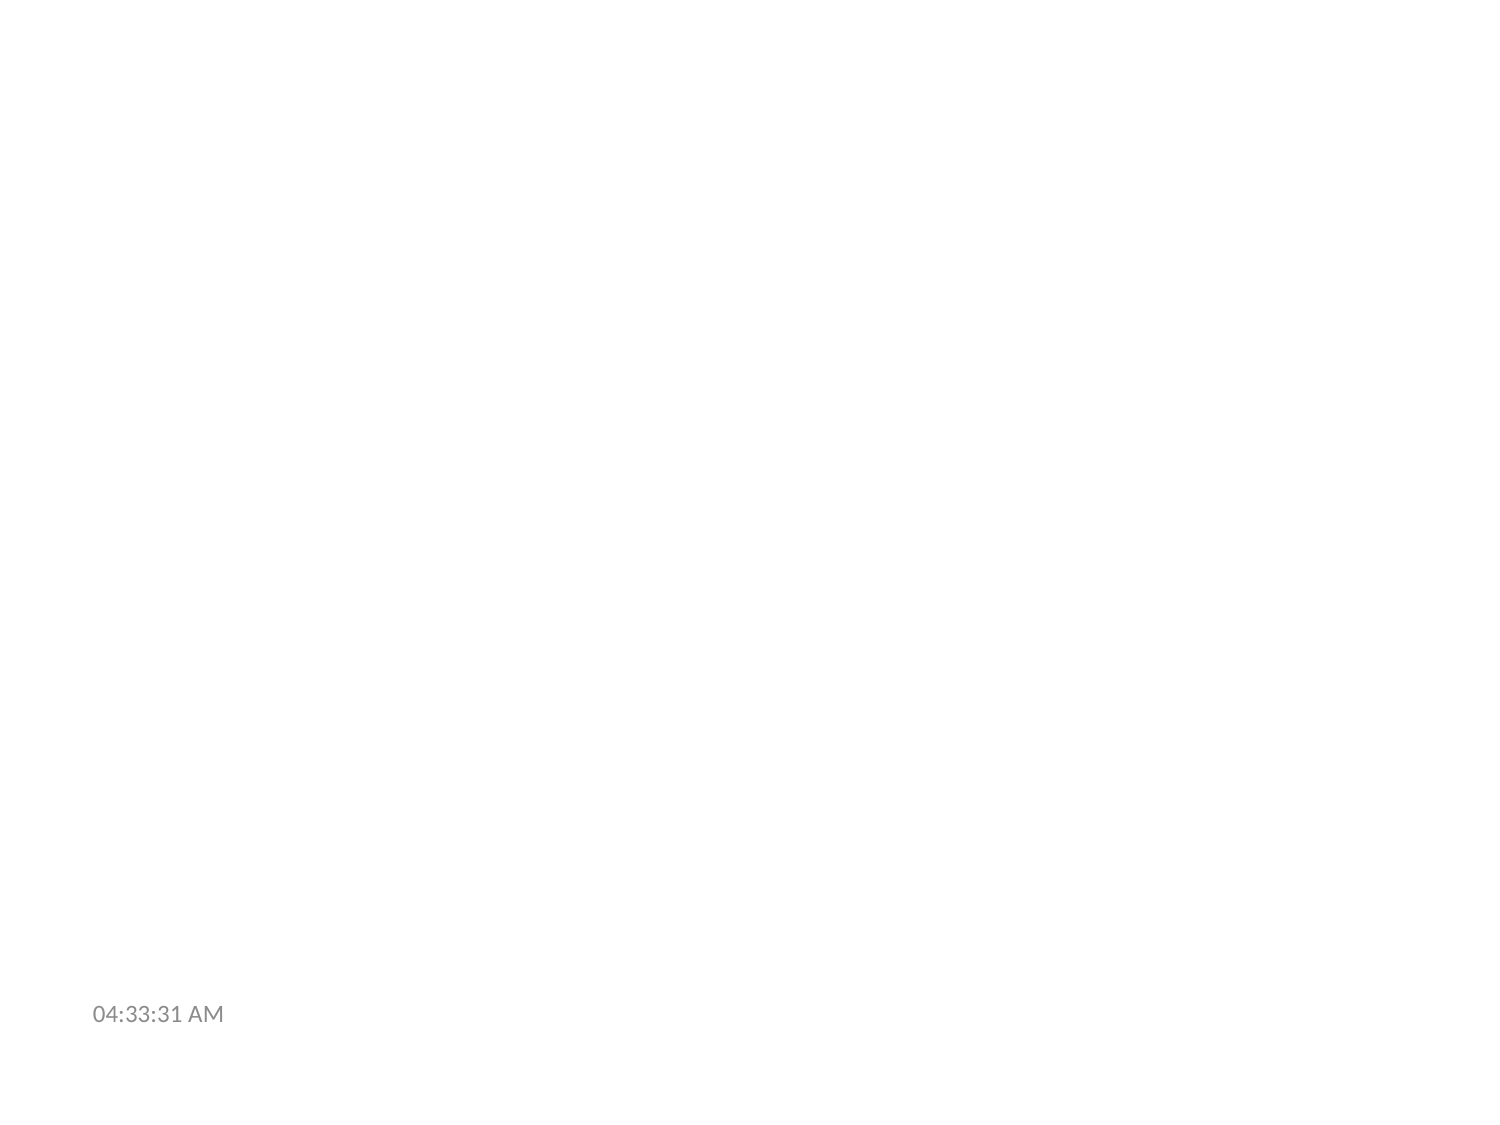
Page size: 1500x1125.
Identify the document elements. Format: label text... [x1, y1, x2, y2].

text_box 3:35:09 PM [77, 982, 428, 1043]
